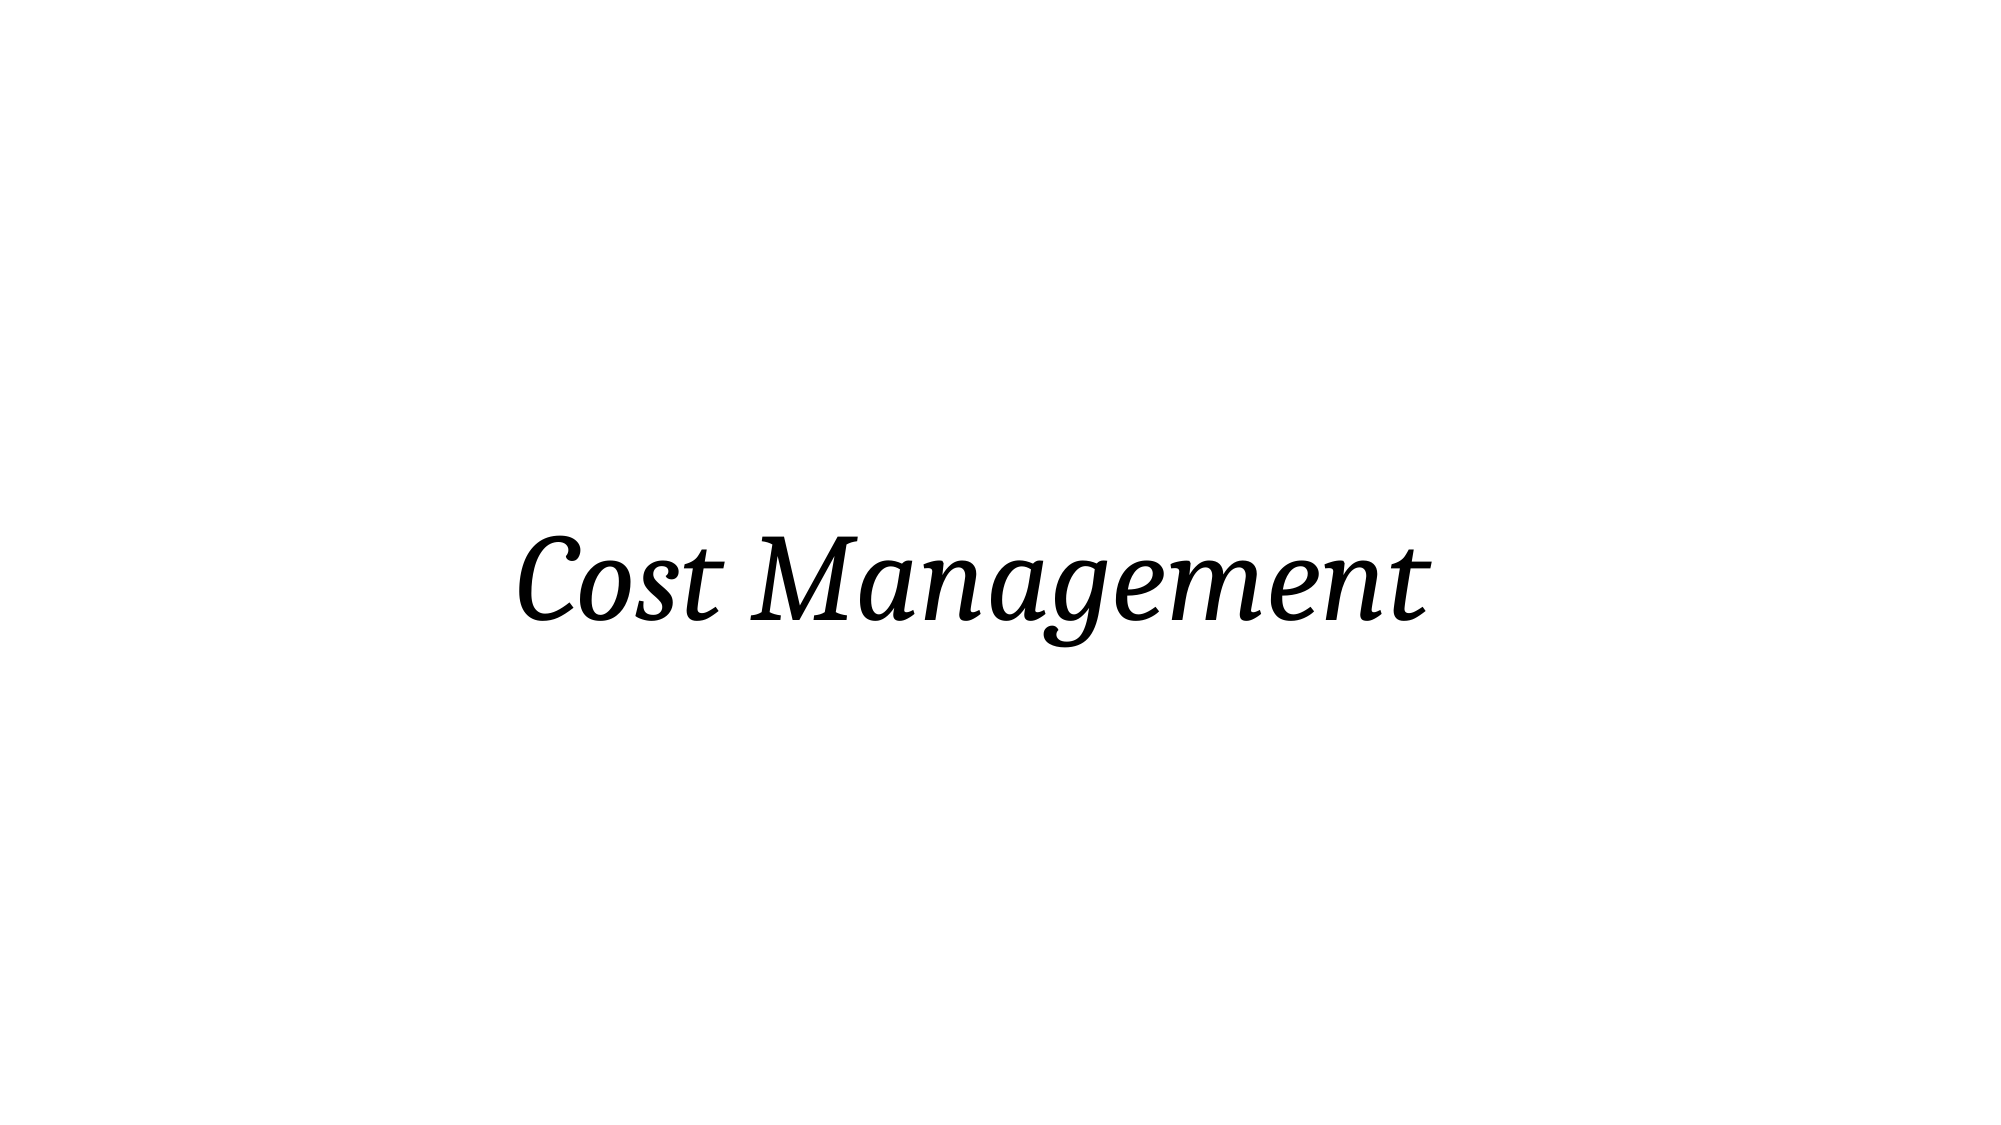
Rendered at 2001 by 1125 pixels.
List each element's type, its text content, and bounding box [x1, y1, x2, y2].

title Cost Management [222, 477, 1723, 655]
